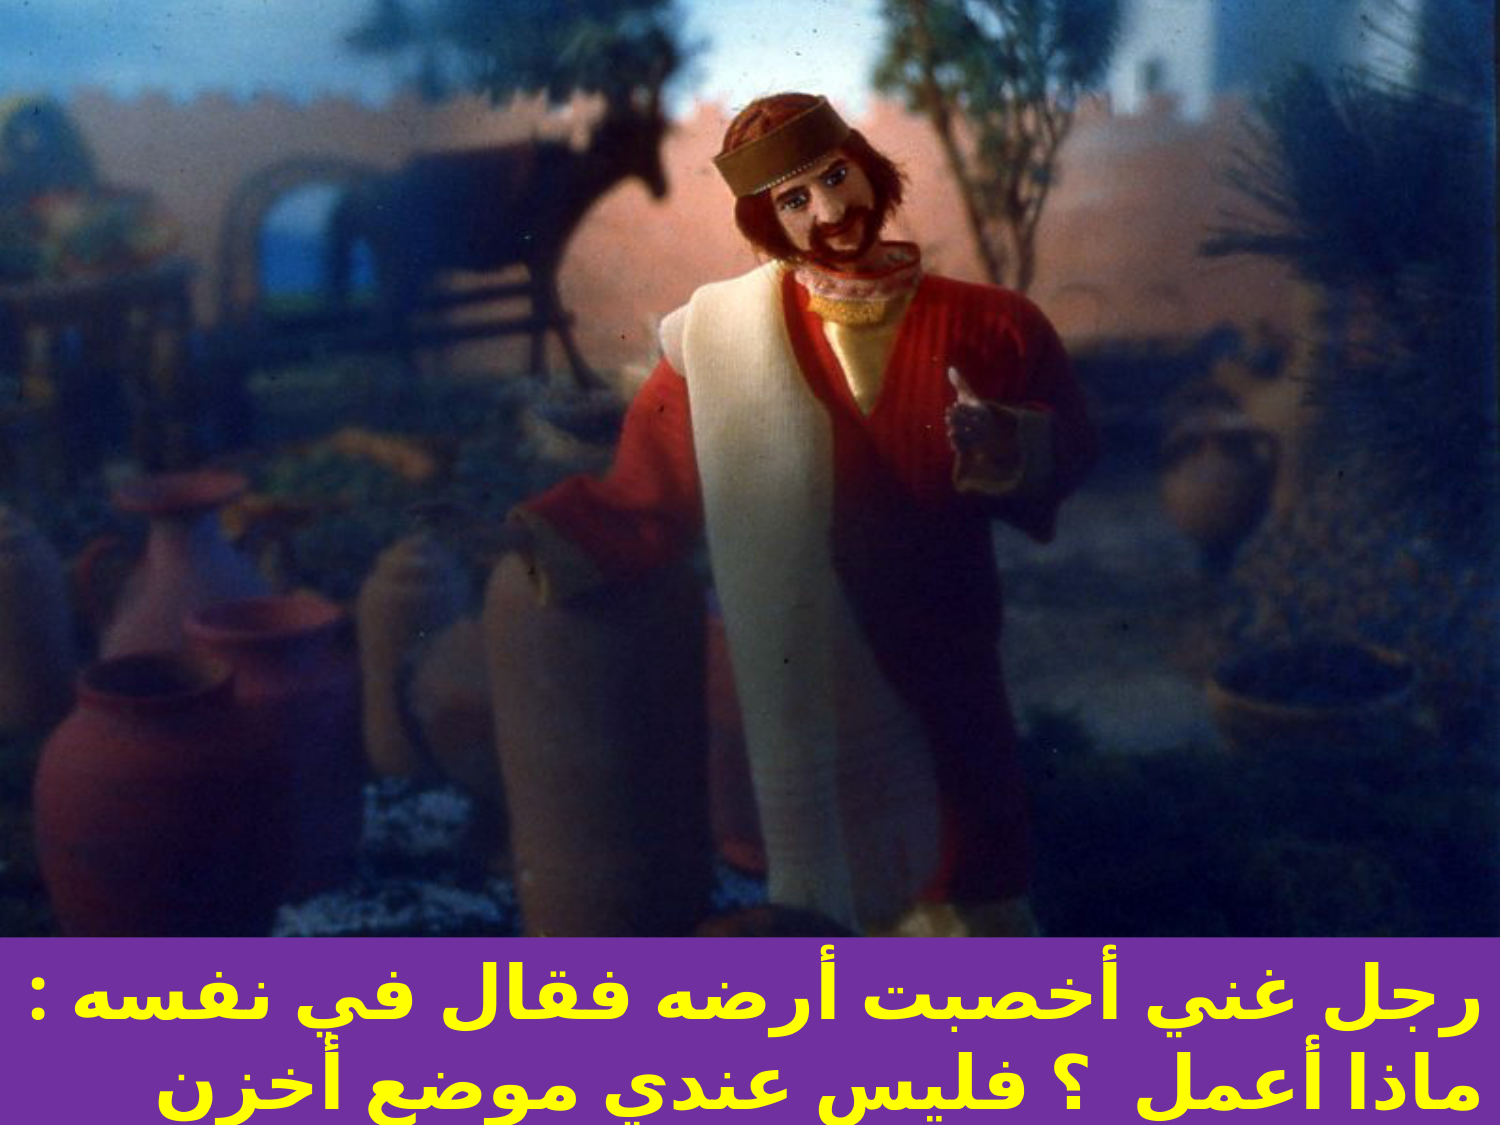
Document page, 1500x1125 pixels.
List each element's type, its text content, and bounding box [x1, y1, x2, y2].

picture [0, 0, 1500, 938]
text_box رجل غني أخصبت أرضه فقال في نفسه : ماذا أعمل ؟ فليس عندي موضع أخزن غلالي . [0, 946, 1500, 1125]
